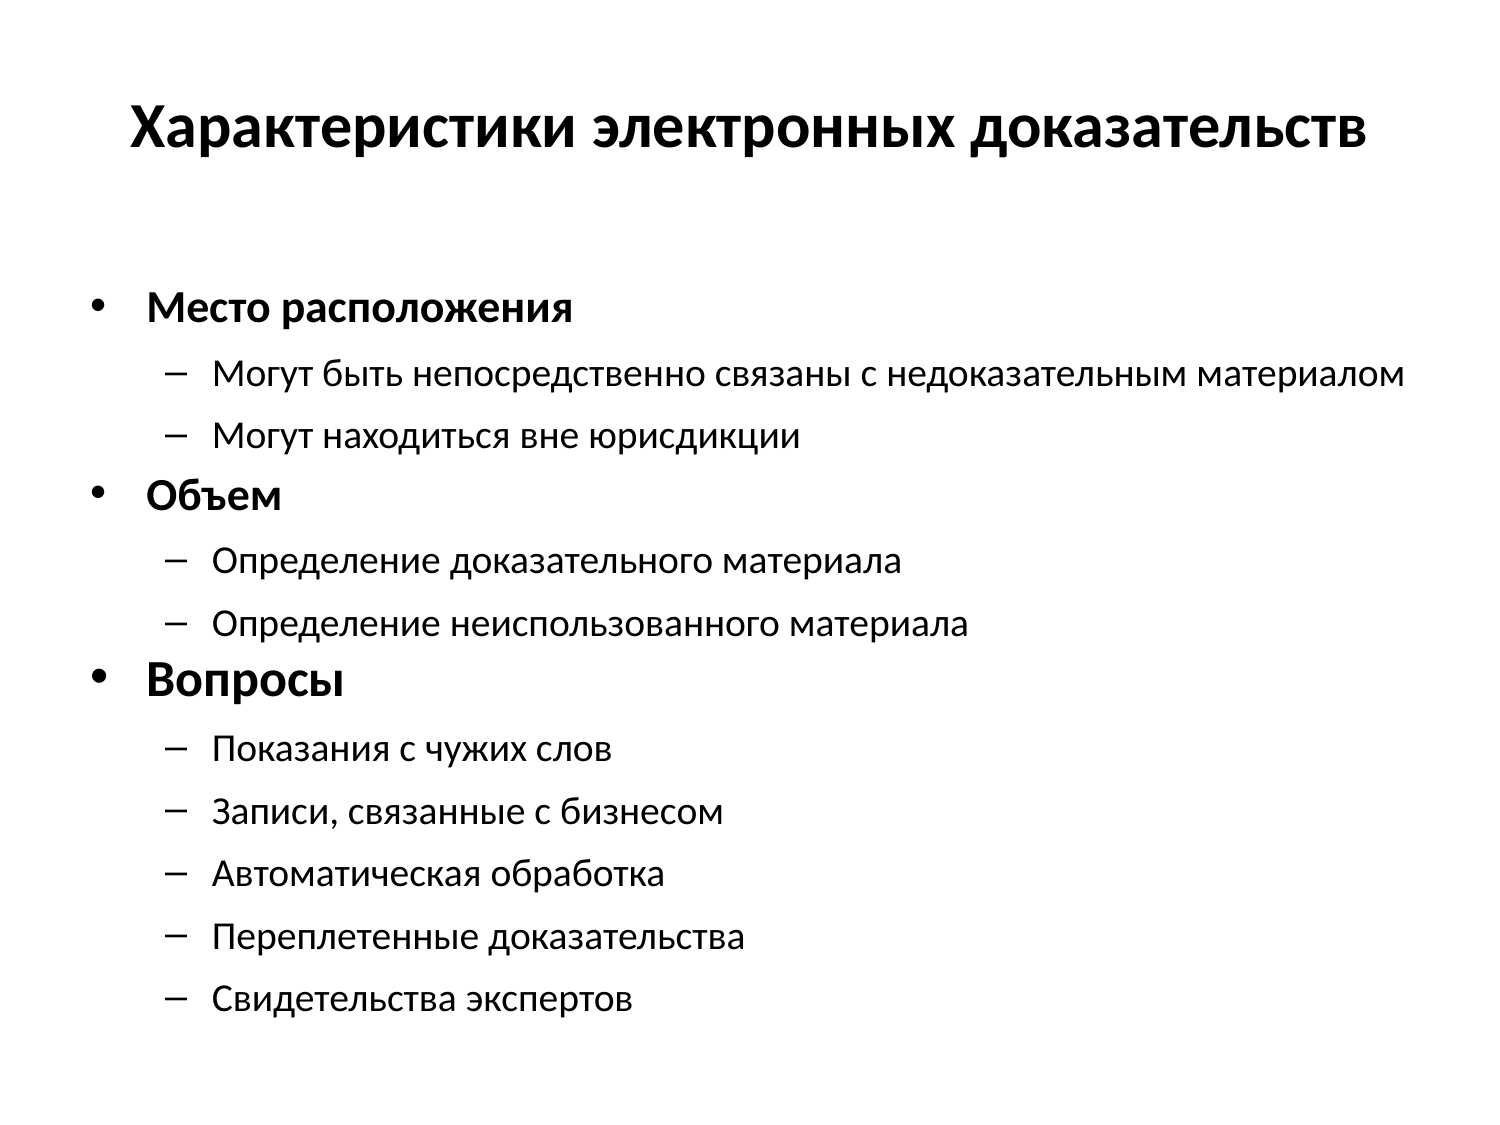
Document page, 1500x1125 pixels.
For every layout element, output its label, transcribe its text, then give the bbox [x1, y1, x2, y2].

title Характеристики электронных доказательств [74, 44, 1426, 200]
list Место расположения Могут быть непосредственно связаны с недоказательным материалом Могут находиться вне юрисдикции Объем Определение доказательного материала Определение неиспользованного материала Вопросы Показания с чужих слов Записи, связанные с бизнесом Автоматическая обработка Переплетенные доказательства Свидетельства экспертов [74, 273, 1426, 1101]
